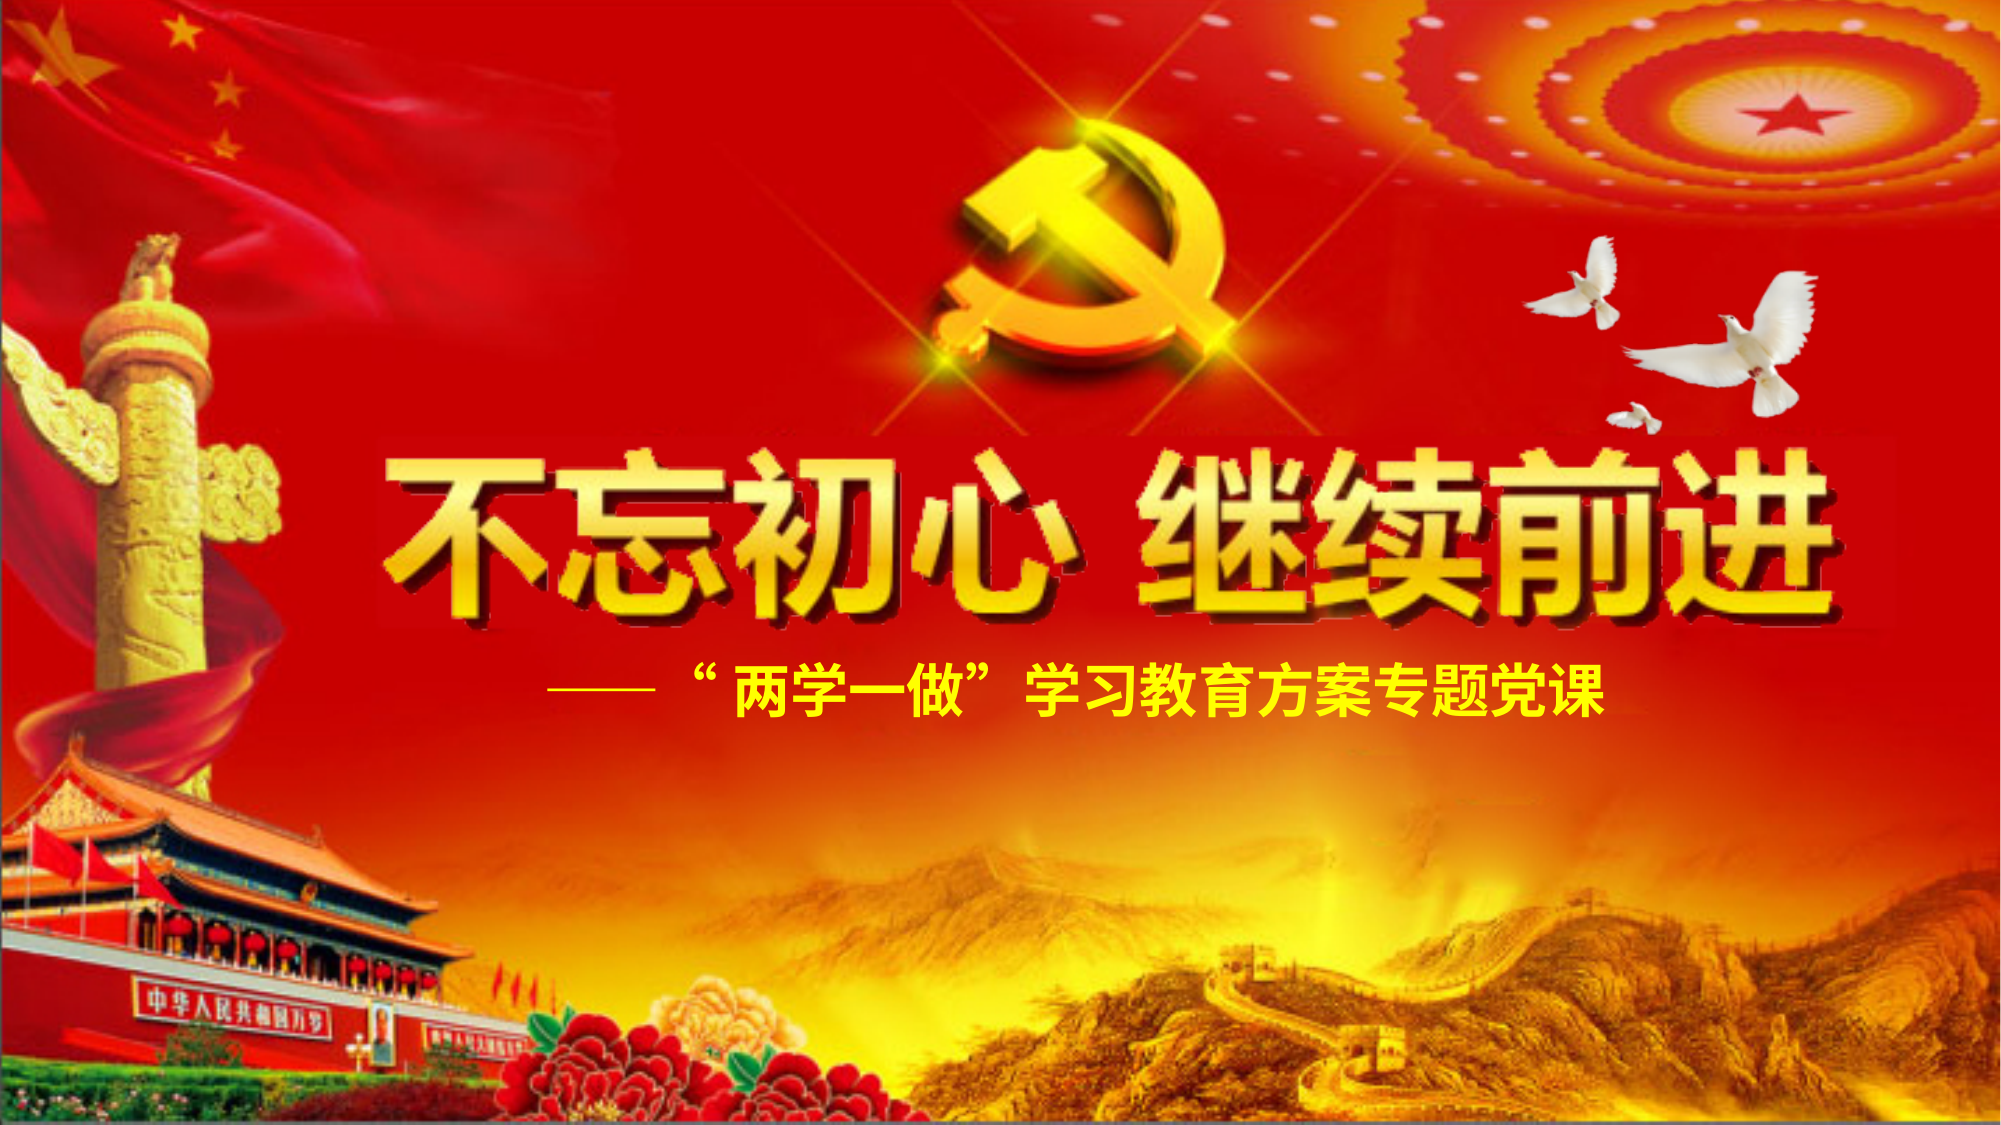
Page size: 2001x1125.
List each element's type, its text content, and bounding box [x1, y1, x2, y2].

picture [0, 0, 2001, 1125]
text_box ——“两学一做”学习教育方案专题党课 [528, 655, 1621, 731]
